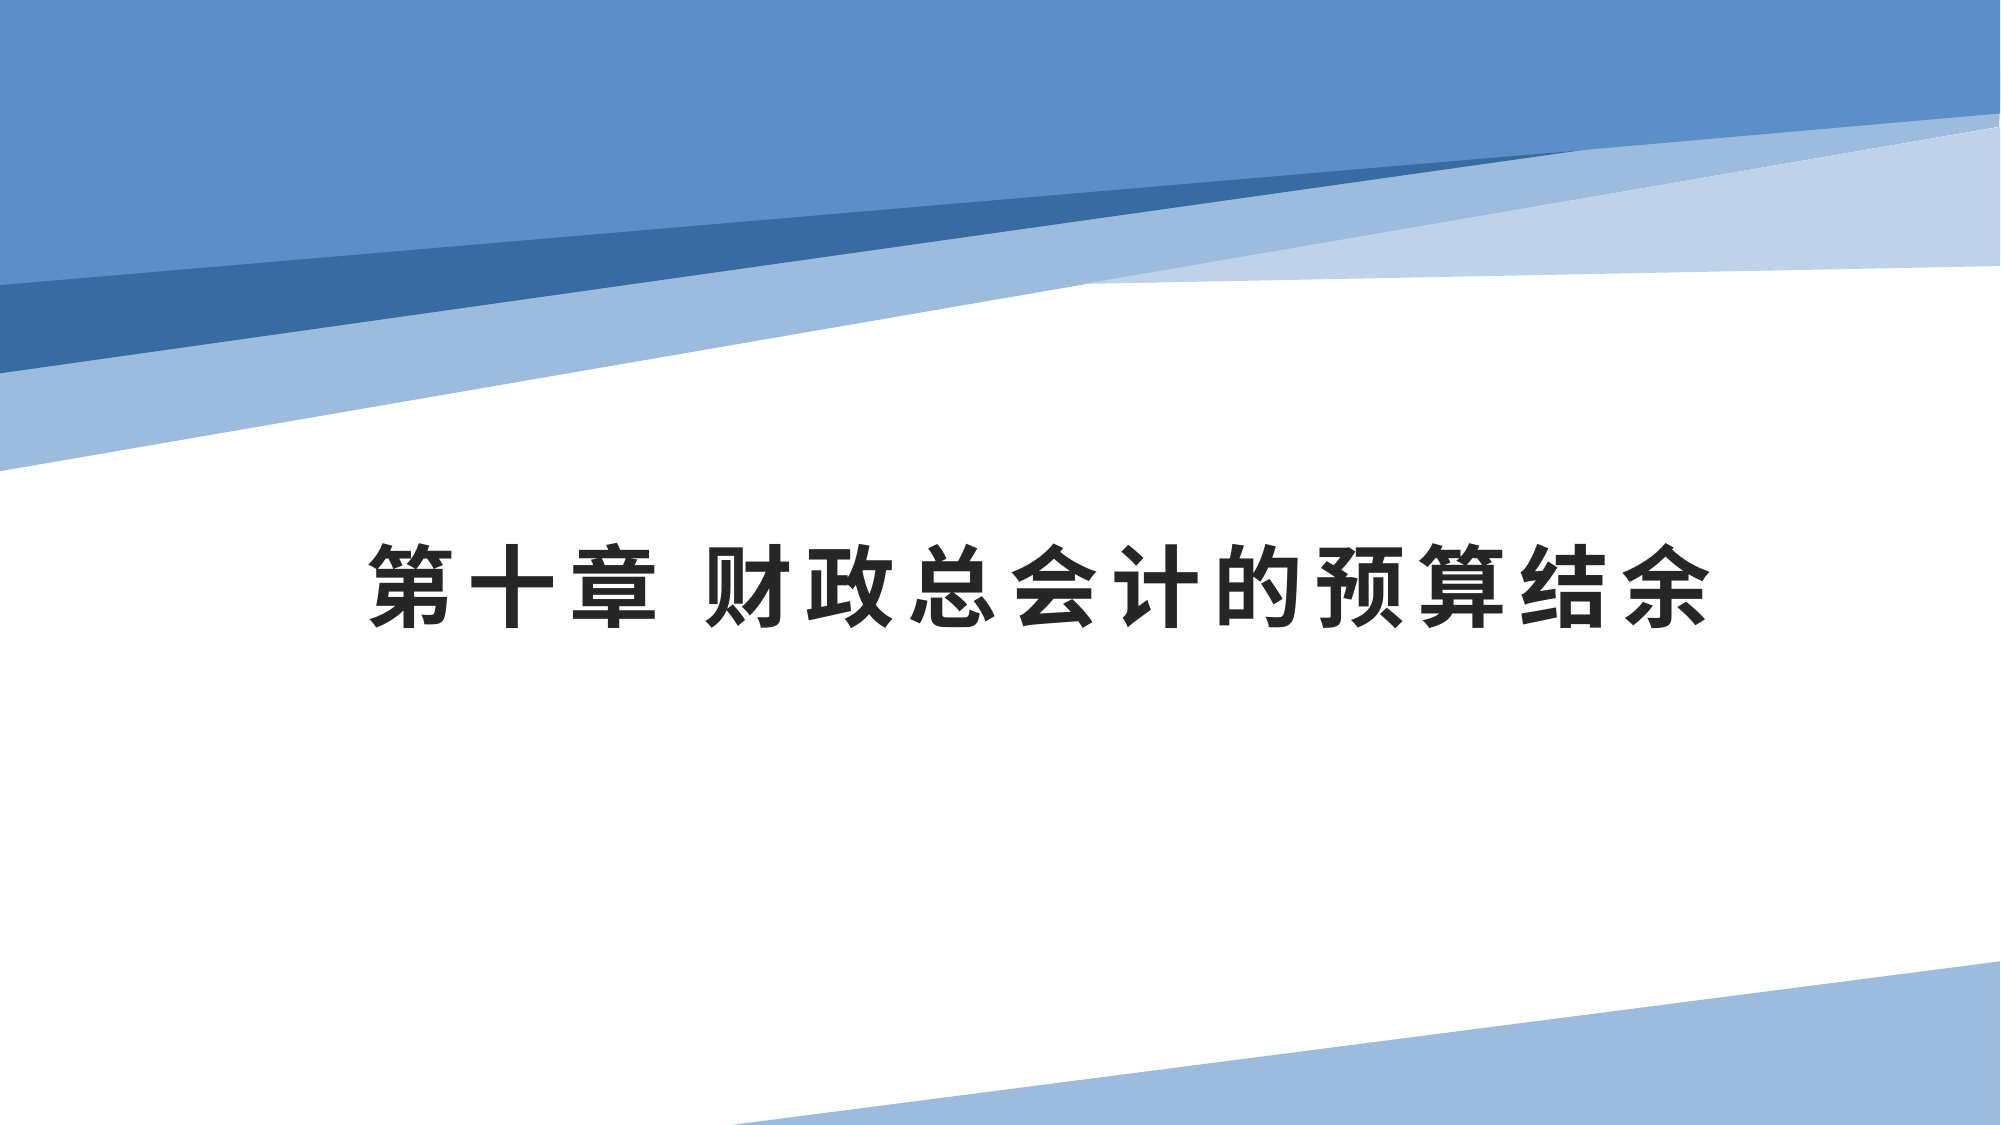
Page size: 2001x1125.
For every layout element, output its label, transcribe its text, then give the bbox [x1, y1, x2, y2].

title 第十章 财政总会计的预算结余 [270, 443, 1807, 646]
